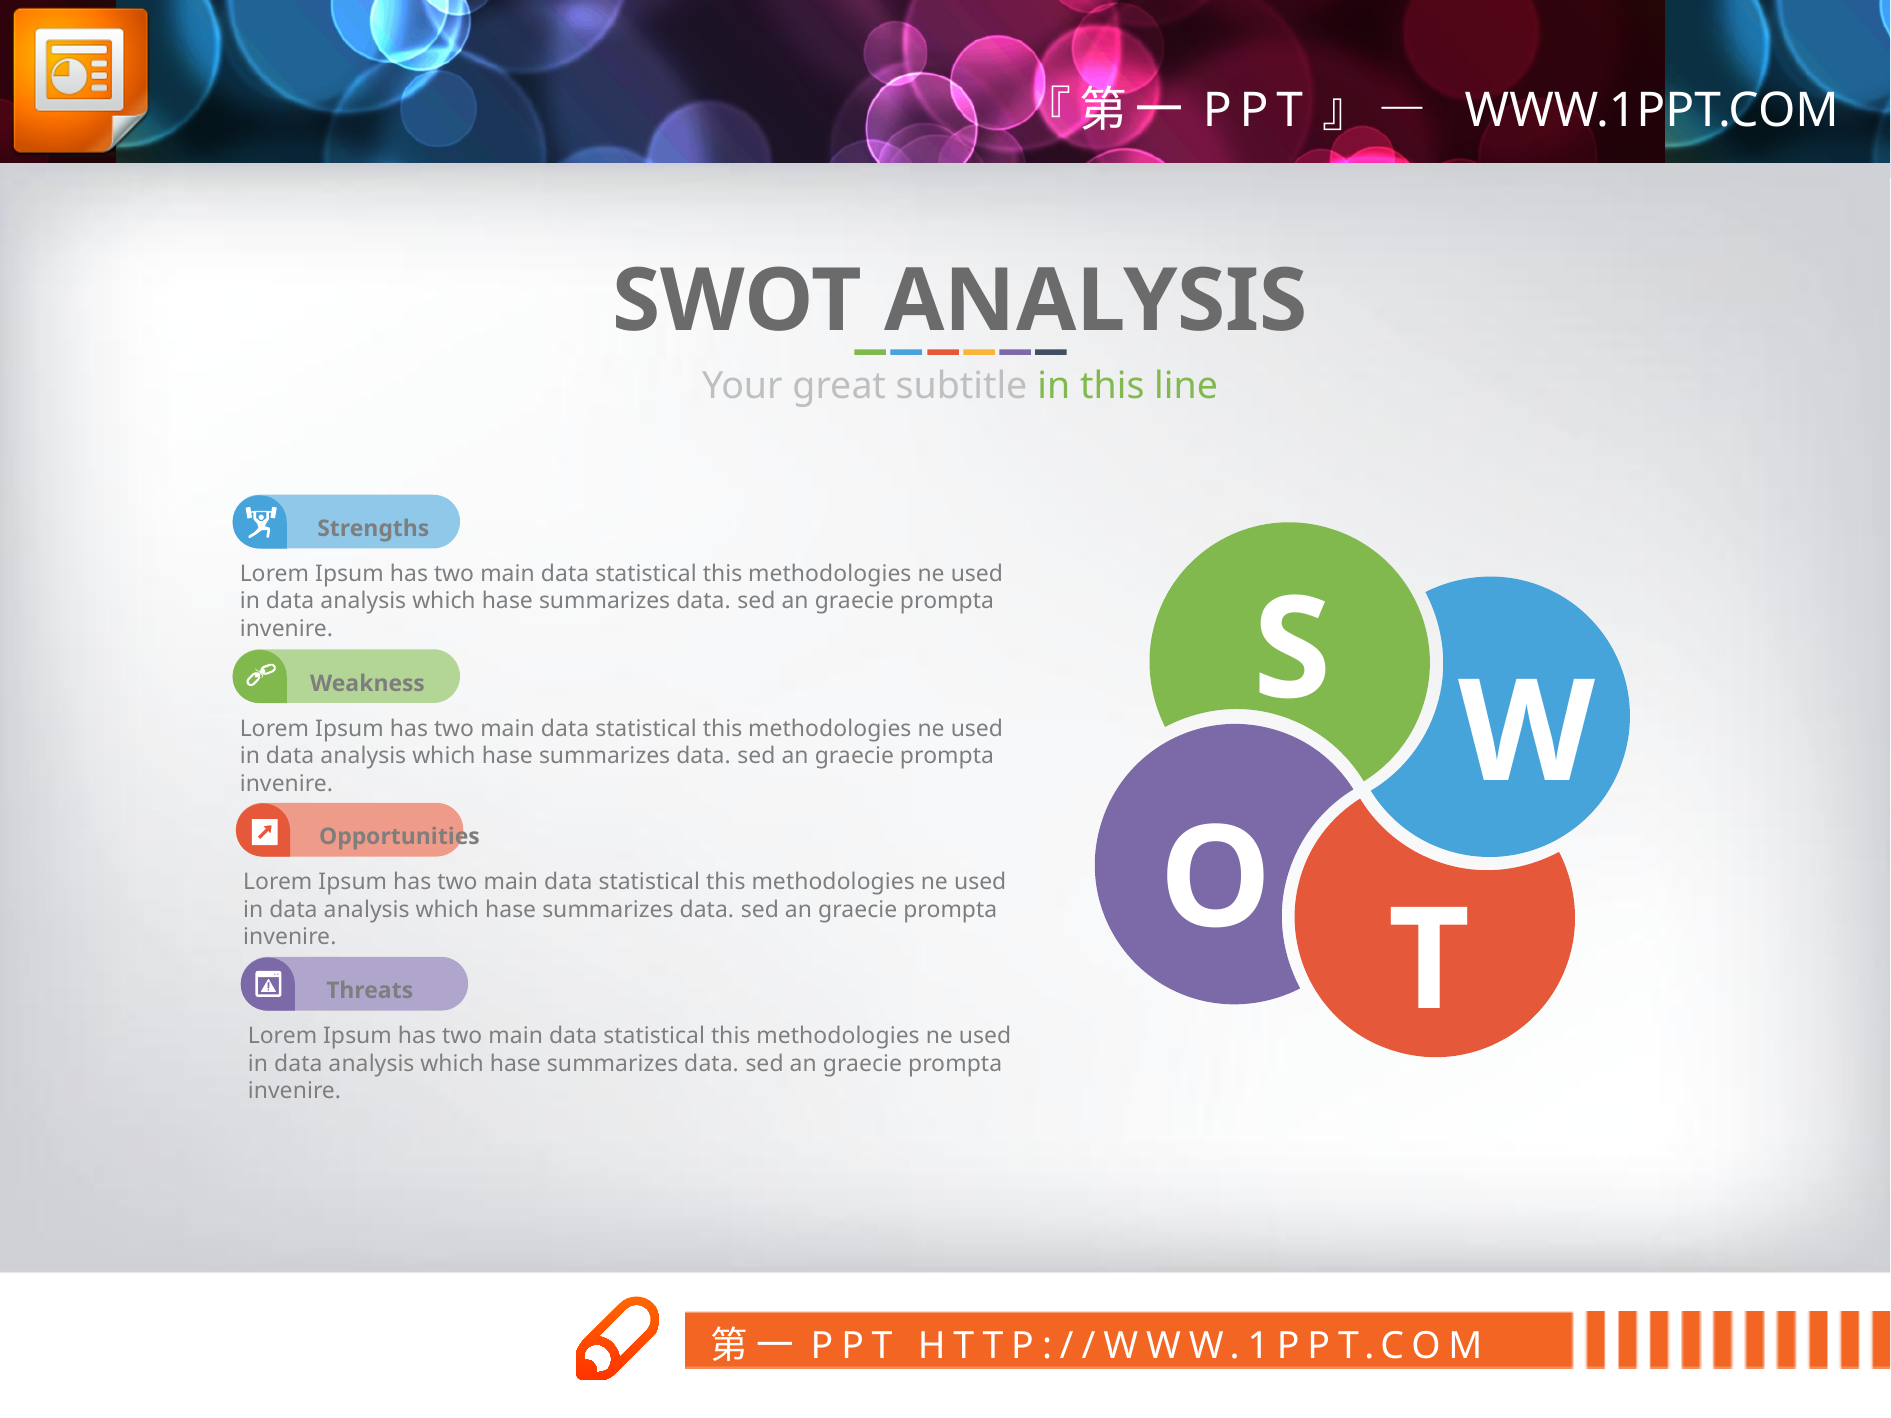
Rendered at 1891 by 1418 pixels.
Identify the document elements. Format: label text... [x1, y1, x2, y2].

text_box Lorem Ipsum has two main data statistical this methodologies ne used in data analysis which hase summarizes data. sed an graecie prompta invenire. [222, 704, 1040, 805]
text_box Lorem Ipsum has two main data statistical this methodologies ne used in data analysis which hase summarizes data. sed an graecie prompta invenire. [226, 858, 1028, 958]
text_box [232, 649, 461, 719]
picture [685, 1311, 1891, 1369]
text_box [148, 235, 1773, 415]
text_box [235, 802, 512, 873]
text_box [232, 494, 463, 565]
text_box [1071, 498, 1654, 1081]
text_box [240, 956, 469, 1027]
picture [0, 0, 1891, 1275]
text_box Lorem Ipsum has two main data statistical this methodologies ne used in data analysis which hase summarizes data. sed an graecie prompta invenire. [230, 1012, 1040, 1112]
text_box Lorem Ipsum has two main data statistical this methodologies ne used in data analysis which hase summarizes data. sed an graecie prompta invenire. [222, 550, 1040, 650]
